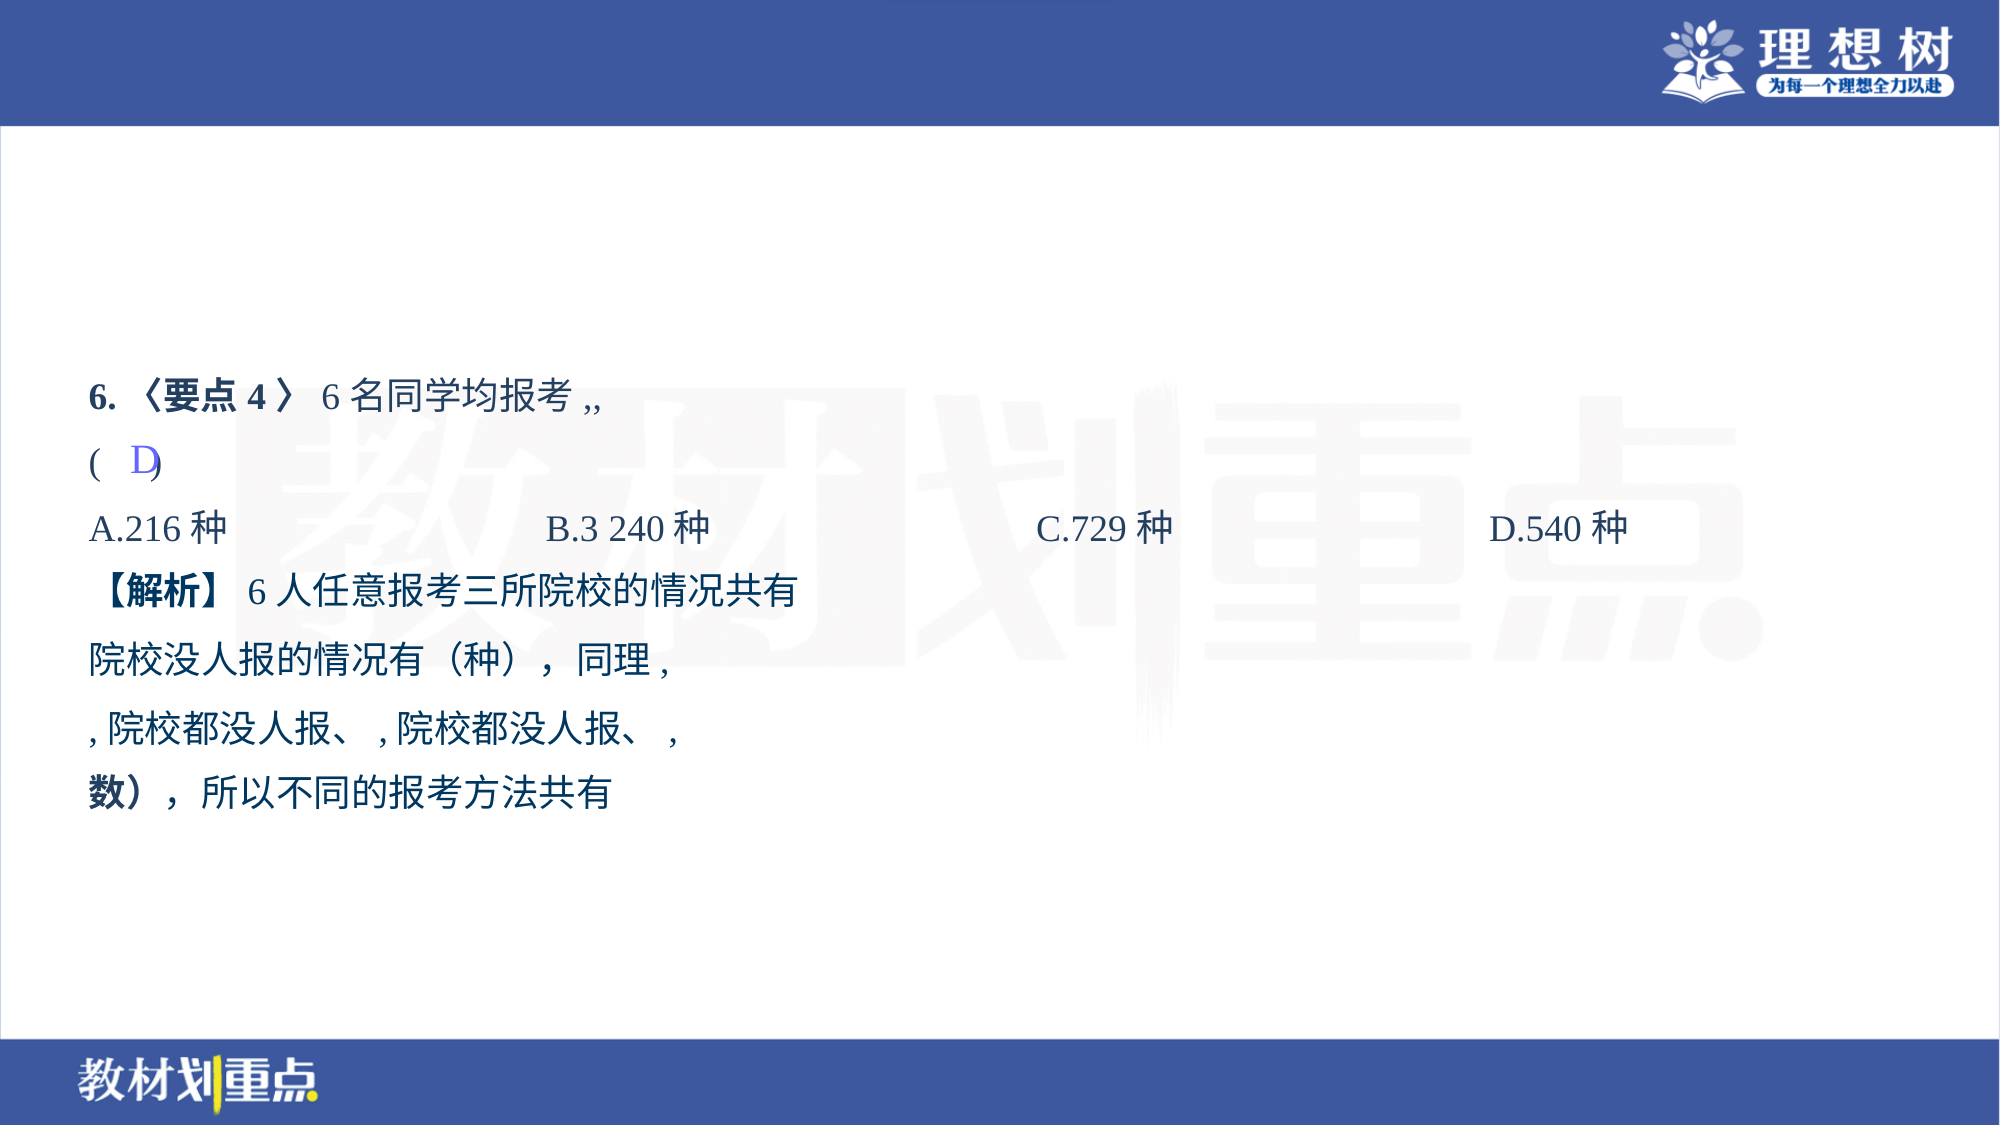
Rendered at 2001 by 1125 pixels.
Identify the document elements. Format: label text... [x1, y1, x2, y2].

text_box A.216种 B.3 240种 C.729种 D.540种 [88, 482, 1911, 542]
picture [0, 0, 2000, 1125]
text_box D [115, 430, 176, 480]
